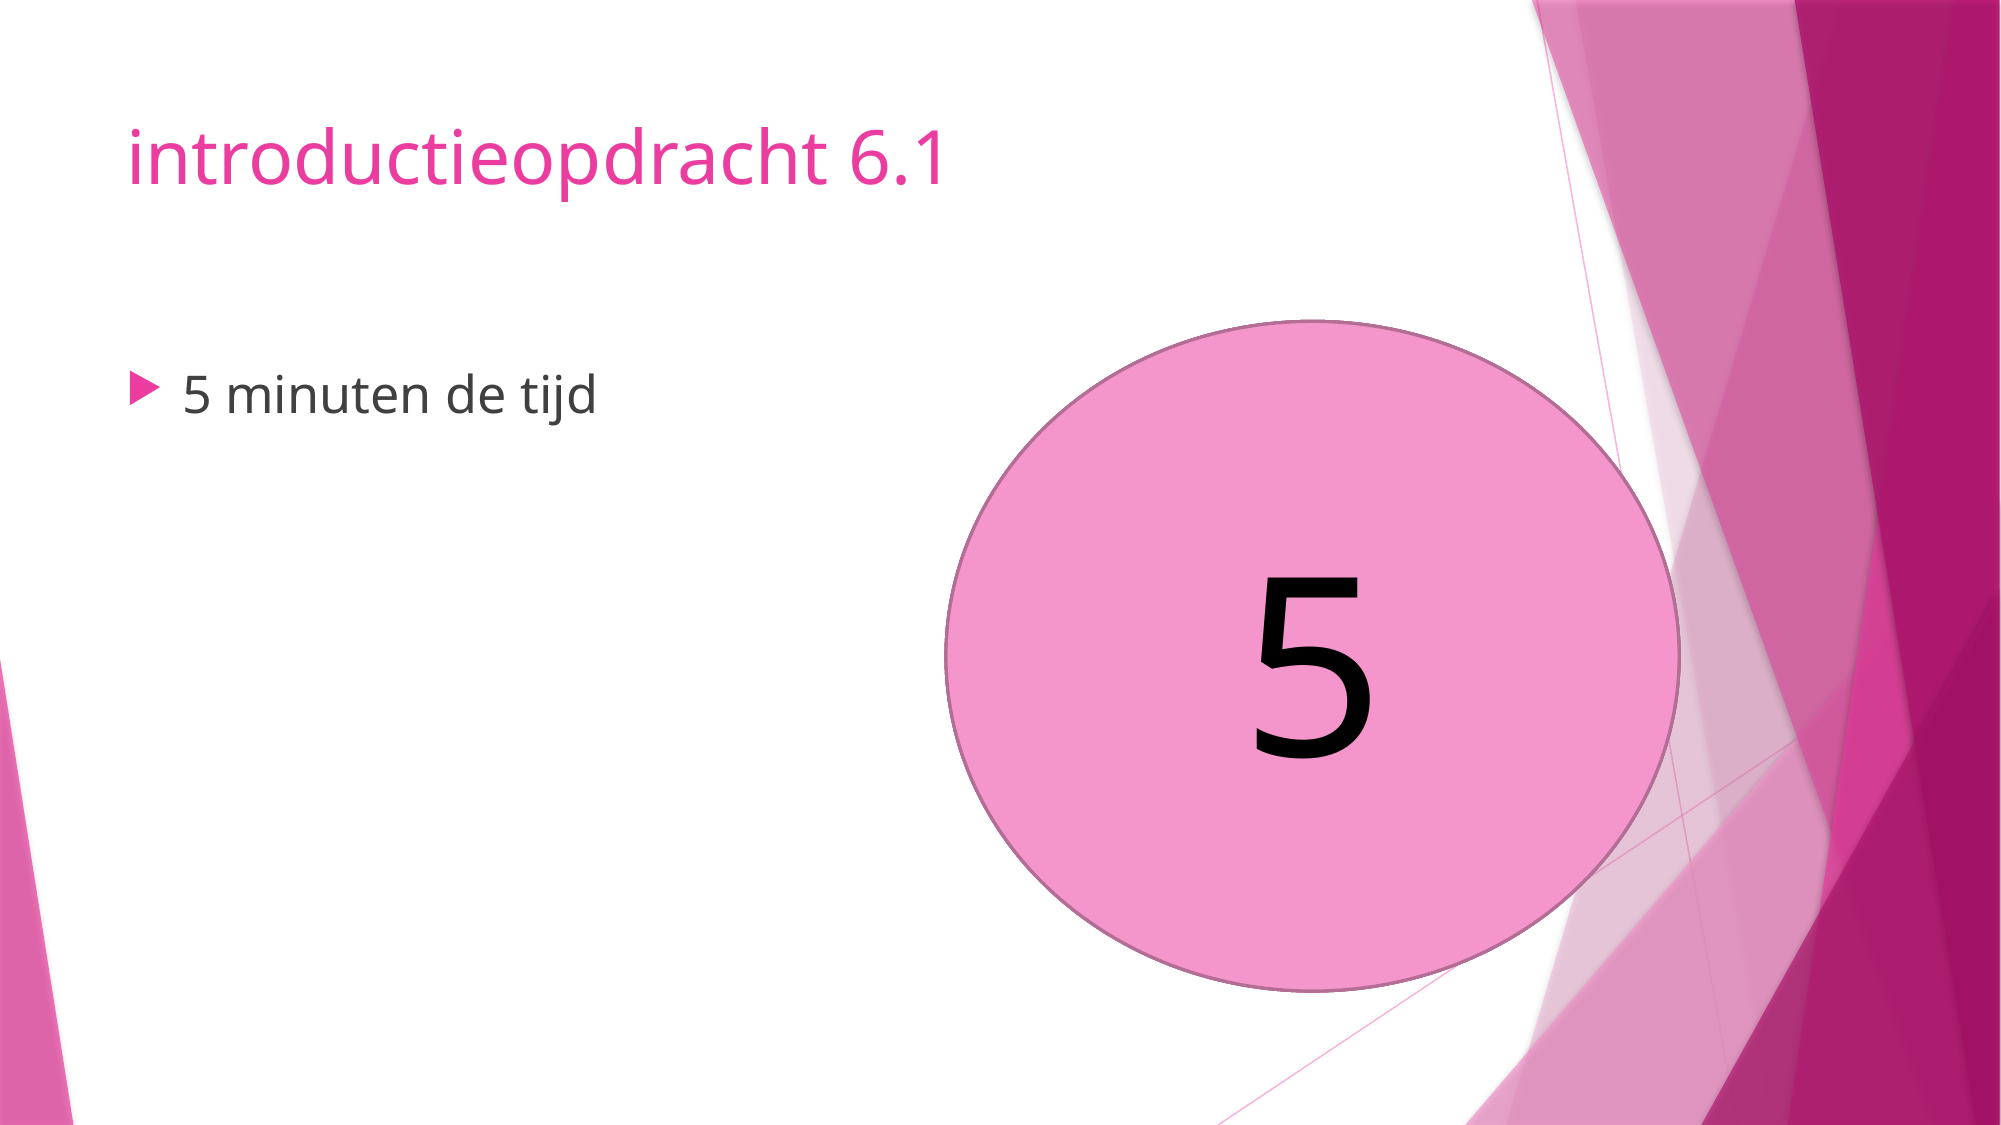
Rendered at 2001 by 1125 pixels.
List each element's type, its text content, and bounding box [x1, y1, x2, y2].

list 5 minuten de tijd [111, 354, 774, 992]
text_box 5 [944, 319, 1681, 993]
title introductieopdracht 6.1 [111, 101, 1522, 319]
